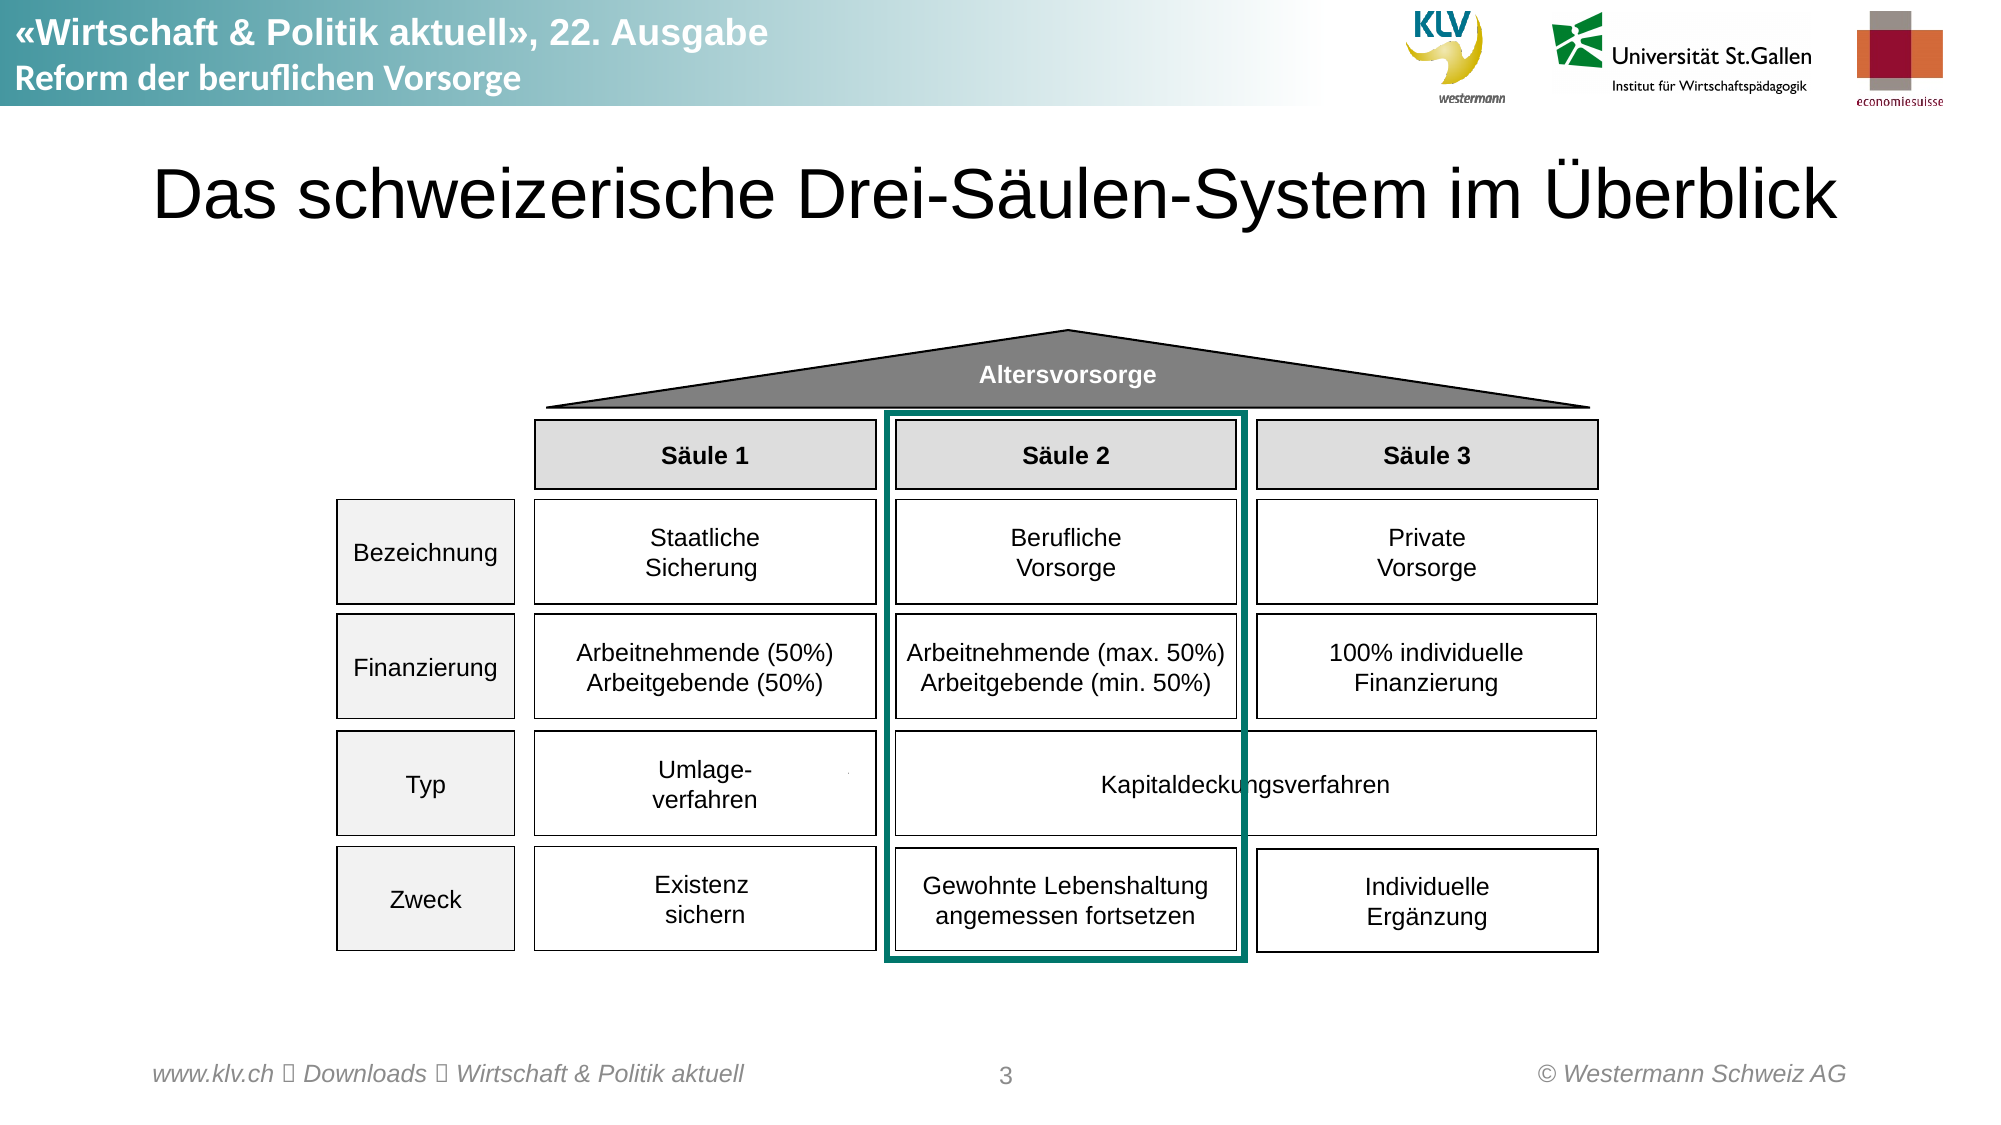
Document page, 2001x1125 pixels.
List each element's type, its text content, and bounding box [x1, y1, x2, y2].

picture [1552, 12, 1811, 92]
title Das schweizerische Drei-Säulen-System im Überblick [137, 92, 1863, 299]
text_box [534, 330, 1598, 951]
picture [1406, 11, 1505, 92]
text_box © Westermann Schweiz AG [1204, 1042, 1863, 1103]
text_box Bezeichnung [337, 499, 515, 604]
slide_number 3 [812, 1044, 1200, 1105]
text_box [886, 951, 1245, 960]
text_box Zweck [337, 846, 515, 951]
text_box Finanzierung [337, 614, 515, 719]
text_box Typ [337, 731, 515, 836]
slide_number www.klv.ch  Downloads  Wirtschaft & Politik aktuell [137, 1042, 813, 1103]
picture [1857, 11, 1943, 106]
